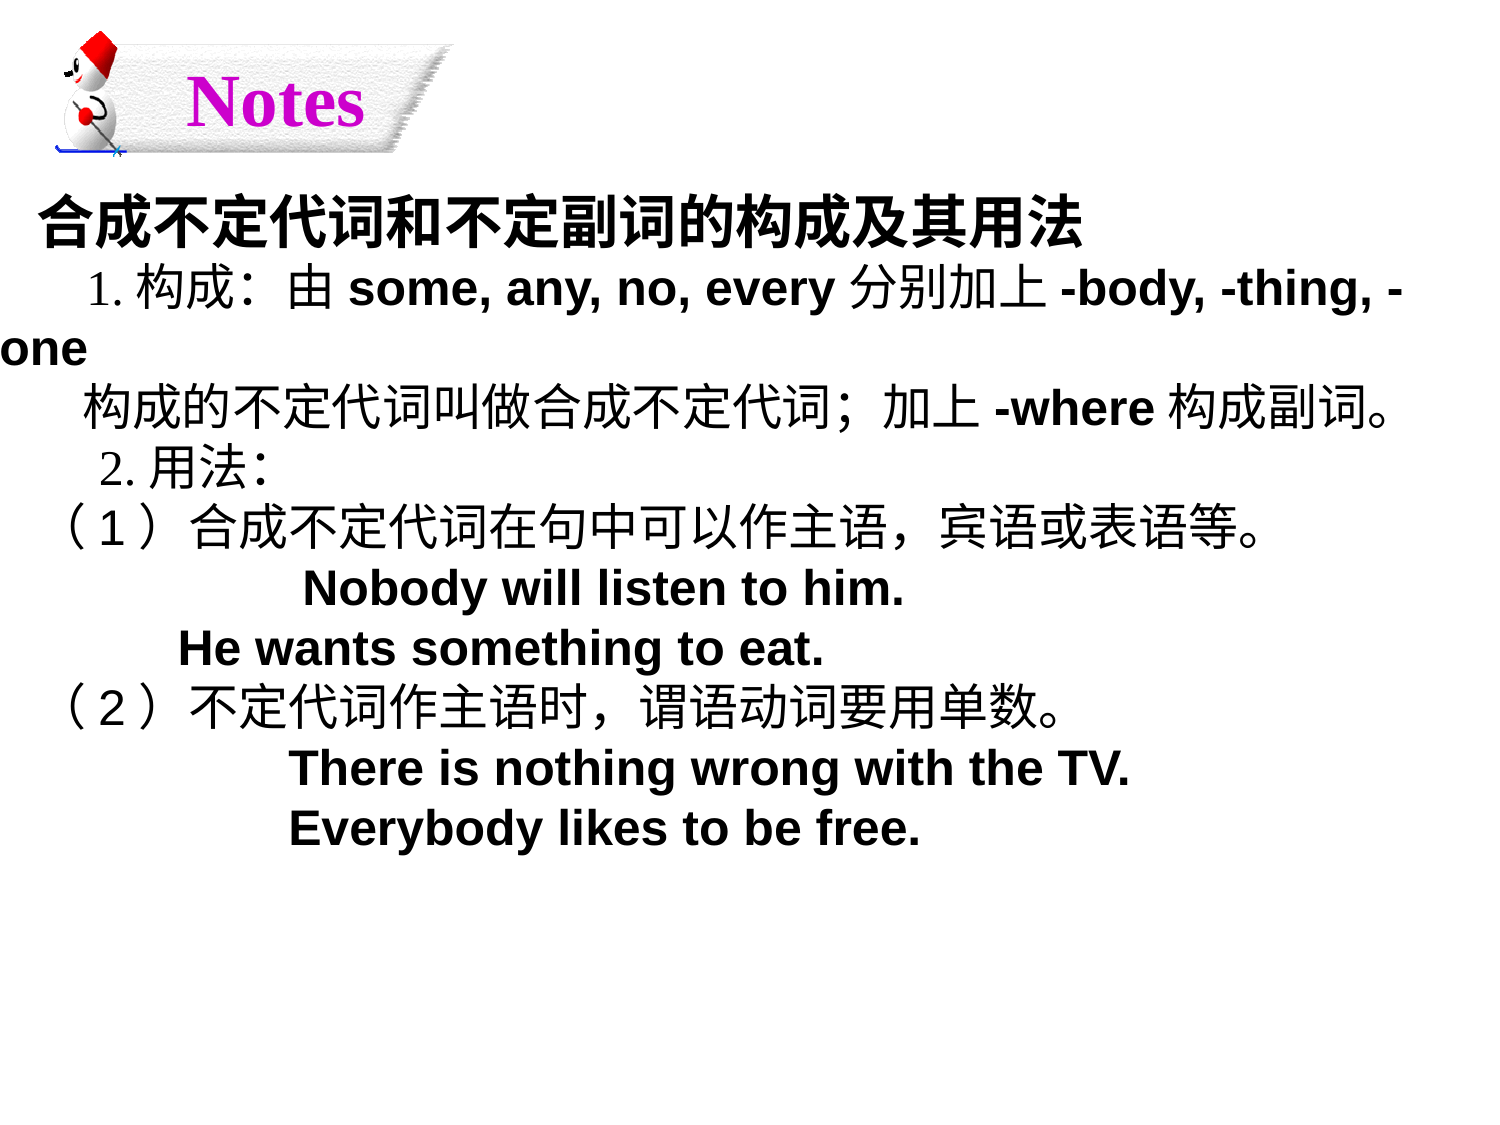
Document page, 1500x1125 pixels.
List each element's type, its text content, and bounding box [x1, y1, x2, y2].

picture [52, 30, 455, 157]
text_box 合成不定代词和不定副词的构成及其用法 1.构成：由some, any, no, every分别加上-body, -thing, -one 构成的不定代词叫做合成不定代词；加上-where构成副词。 2.用法： （1）合成不定代词在句中可以作主语，宾语或表语等。 Nobody will listen to him. He wants something to eat. （2）不定代词作主语时，谓语动词要用单数。 There is nothing wrong with the TV. Everybody likes to be free. [0, 207, 1471, 833]
